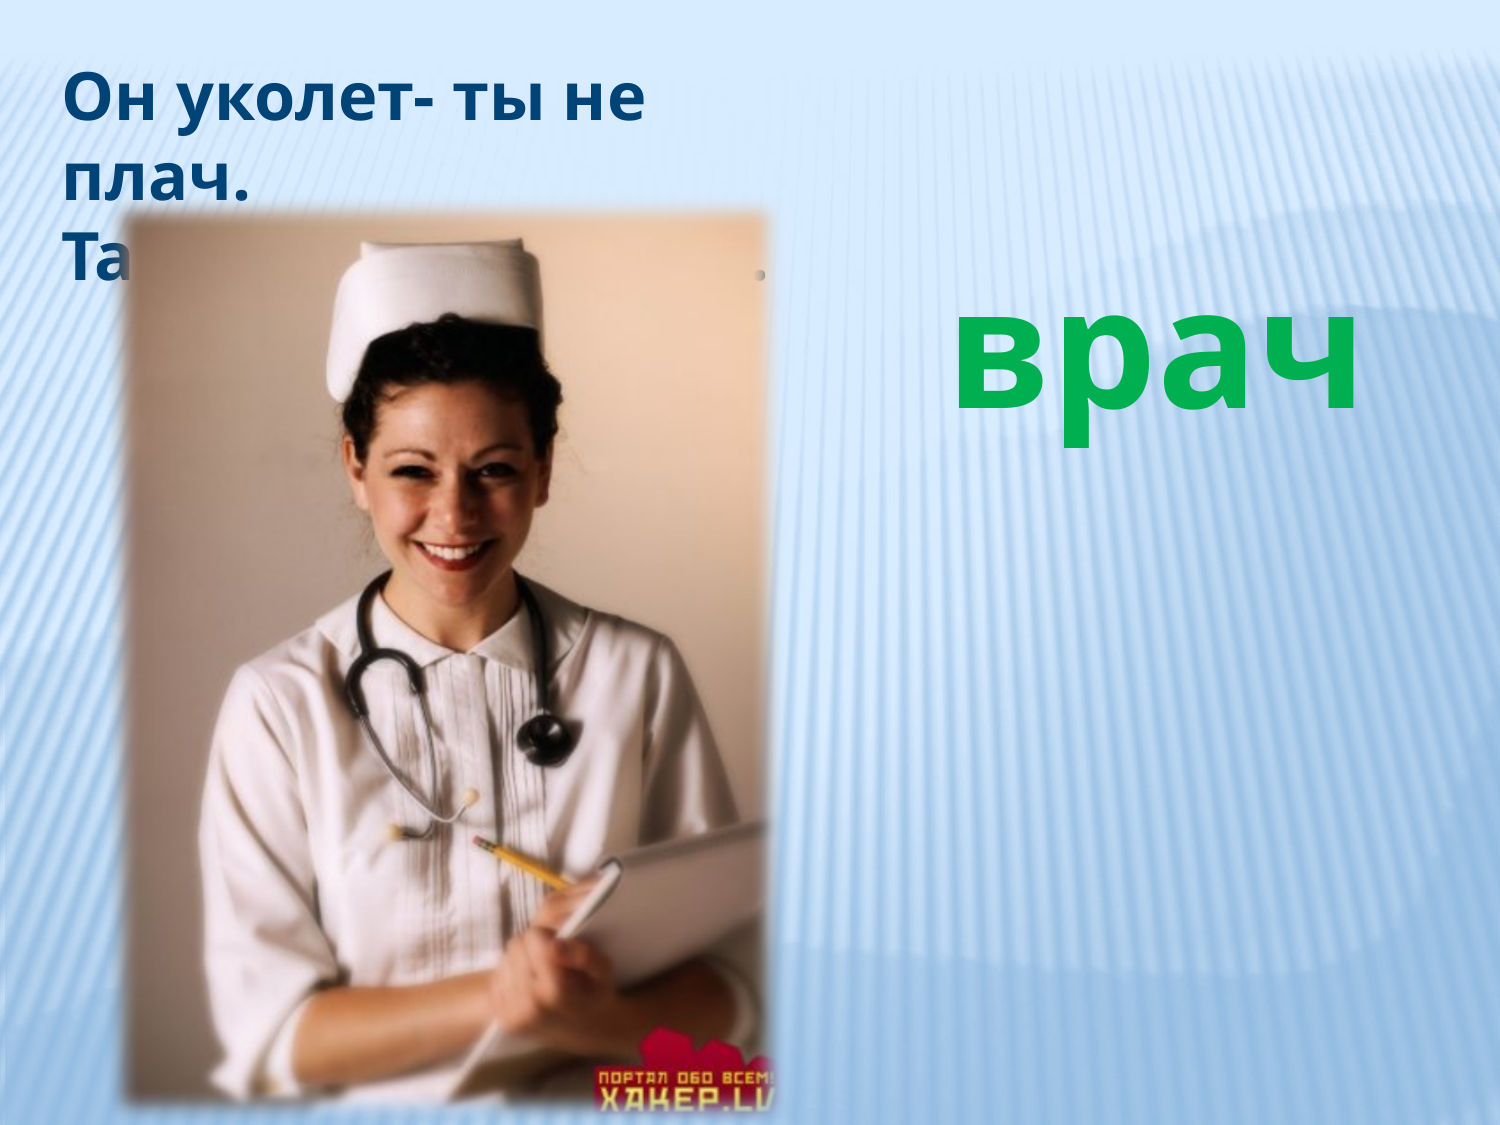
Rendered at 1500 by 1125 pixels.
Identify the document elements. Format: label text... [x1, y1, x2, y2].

picture [105, 193, 786, 1125]
text_box Он уколет- ты не плач. Так болезни лечит… [46, 46, 868, 302]
text_box врач [932, 234, 1383, 449]
